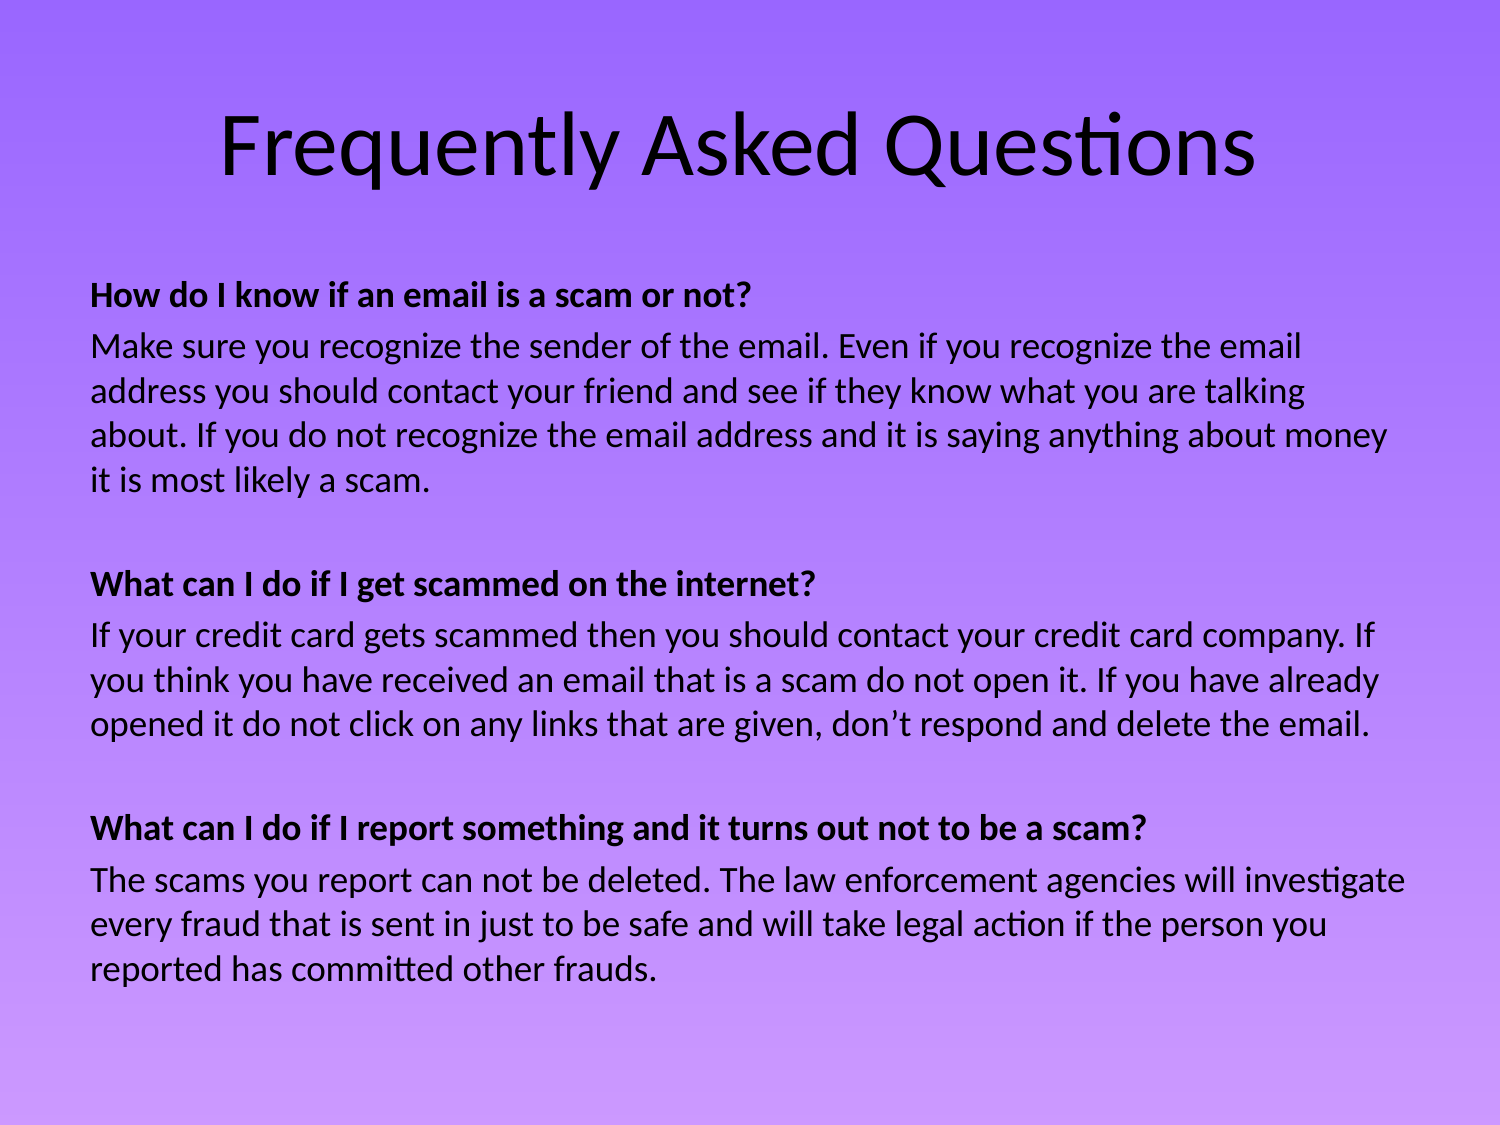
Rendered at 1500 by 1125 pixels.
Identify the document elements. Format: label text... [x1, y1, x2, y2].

title Frequently Asked Questions [75, 45, 1425, 233]
list How do I know if an email is a scam or not? Make sure you recognize the sender of the email. Even if you recognize the email address you should contact your friend and see if they know what you are talking about. If you do not recognize the email address and it is saying anything about money it is most likely a scam. What can I do if I get scammed on the internet? If your credit card gets scammed then you should contact your credit card company. If you think you have received an email that is a scam do not open it. If you have already opened it do not click on any links that are given, don’t respond and delete the email. What can I do if I report something and it turns out not to be a scam? The scams you report can not be deleted. The law enforcement agencies will investigate every fraud that is sent in just to be safe and will take legal action if the person you reported has committed other frauds. [75, 262, 1425, 1005]
